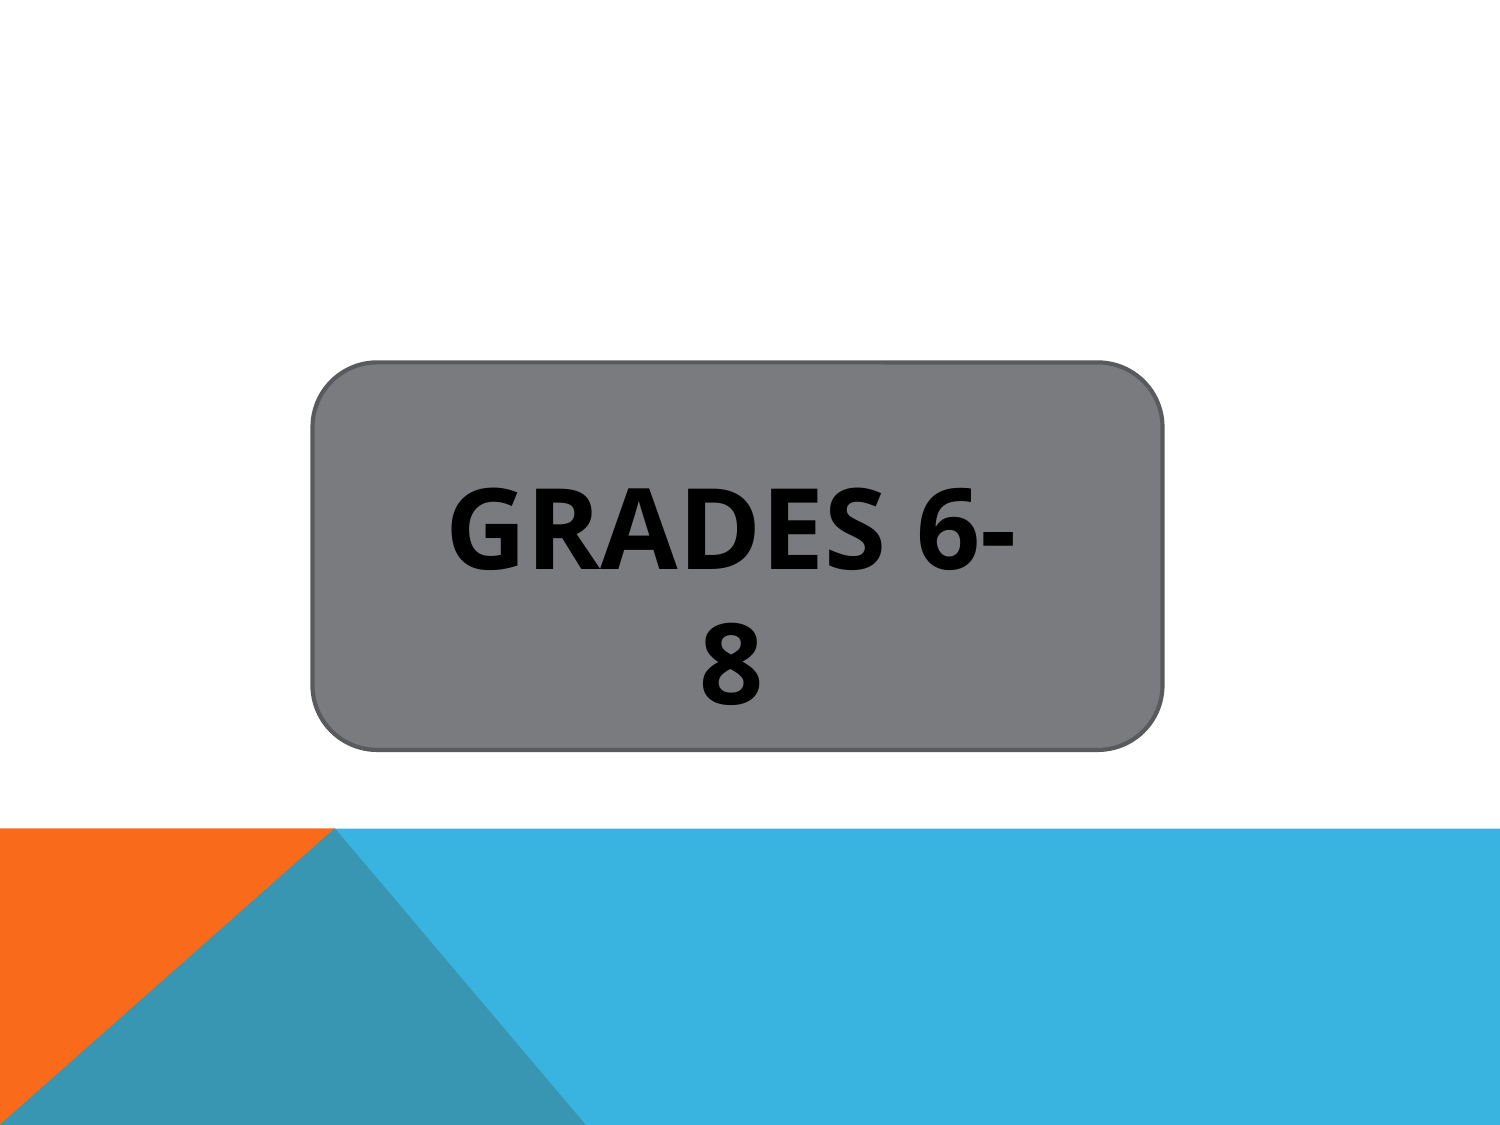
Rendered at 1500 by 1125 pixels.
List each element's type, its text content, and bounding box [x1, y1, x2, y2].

text_box GRADES 6-8 [424, 449, 1038, 735]
text_box [310, 360, 1165, 753]
